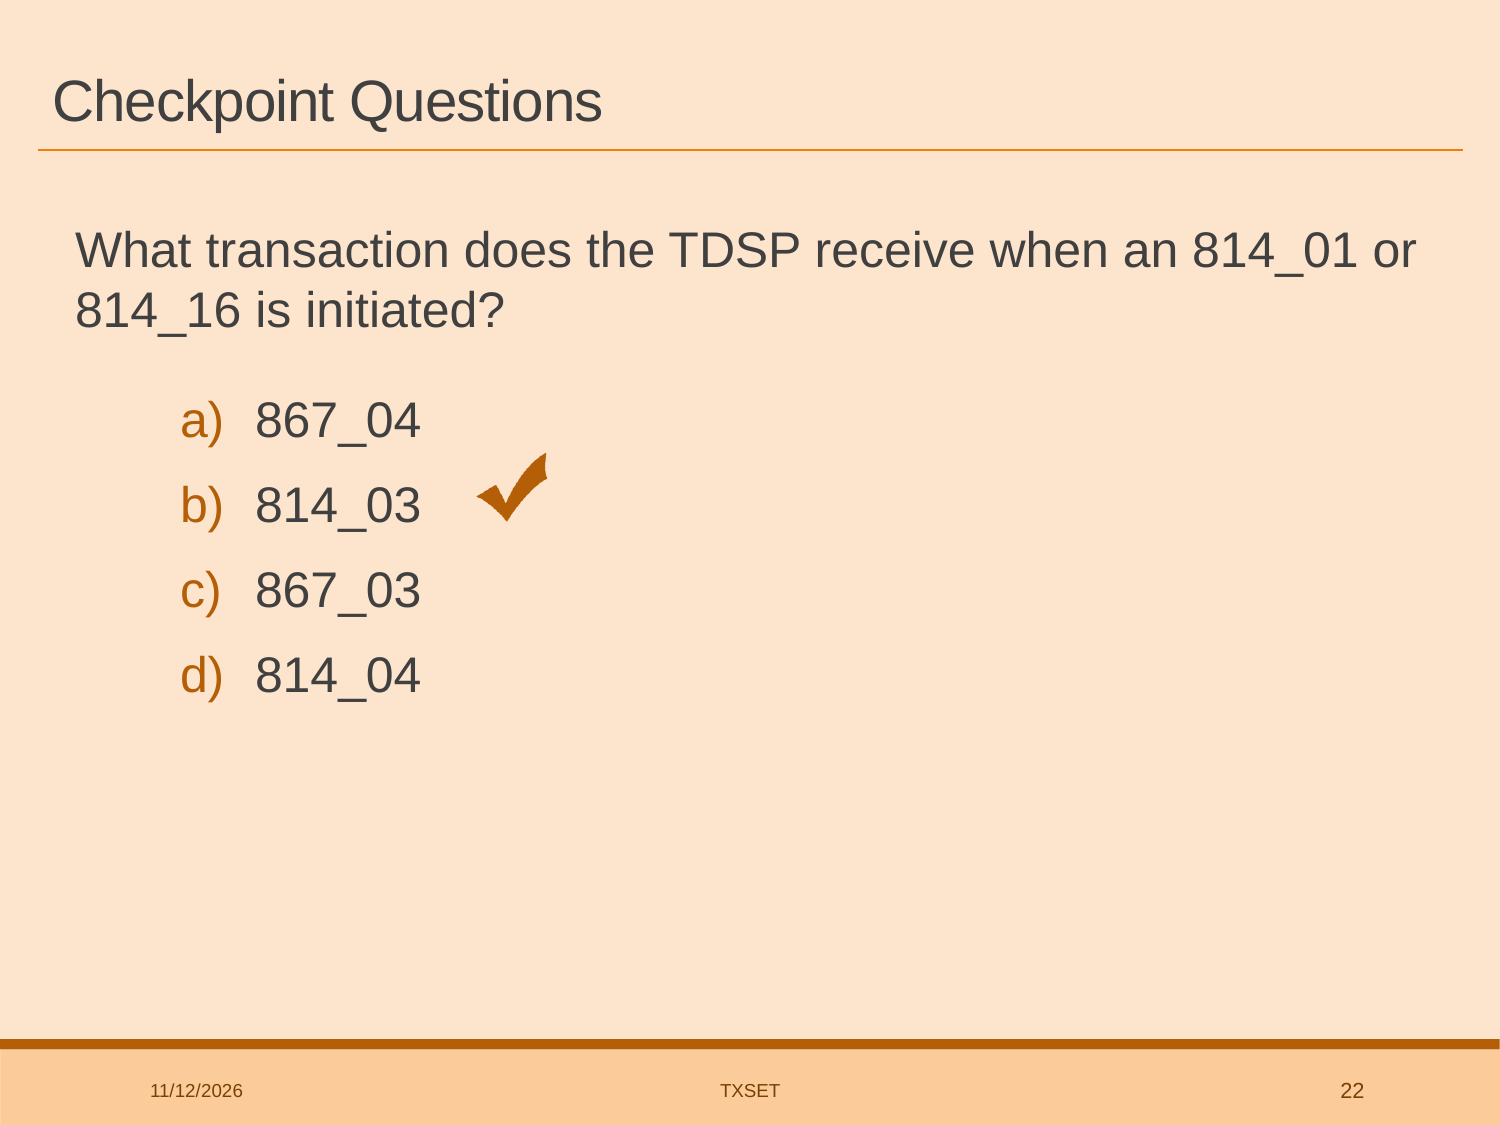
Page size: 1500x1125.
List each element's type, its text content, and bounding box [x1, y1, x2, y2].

footer TxSET [453, 1059, 1047, 1120]
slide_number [135, 1059, 440, 1120]
title Checkpoint Questions [37, 37, 1275, 141]
slide_number 22 [1218, 1059, 1380, 1120]
picture [474, 449, 549, 523]
text_box What transaction does the TDSP receive when an 814_01 or 814_16 is initiated? 867_04 814_03 867_03 814_04 [74, 209, 1422, 975]
